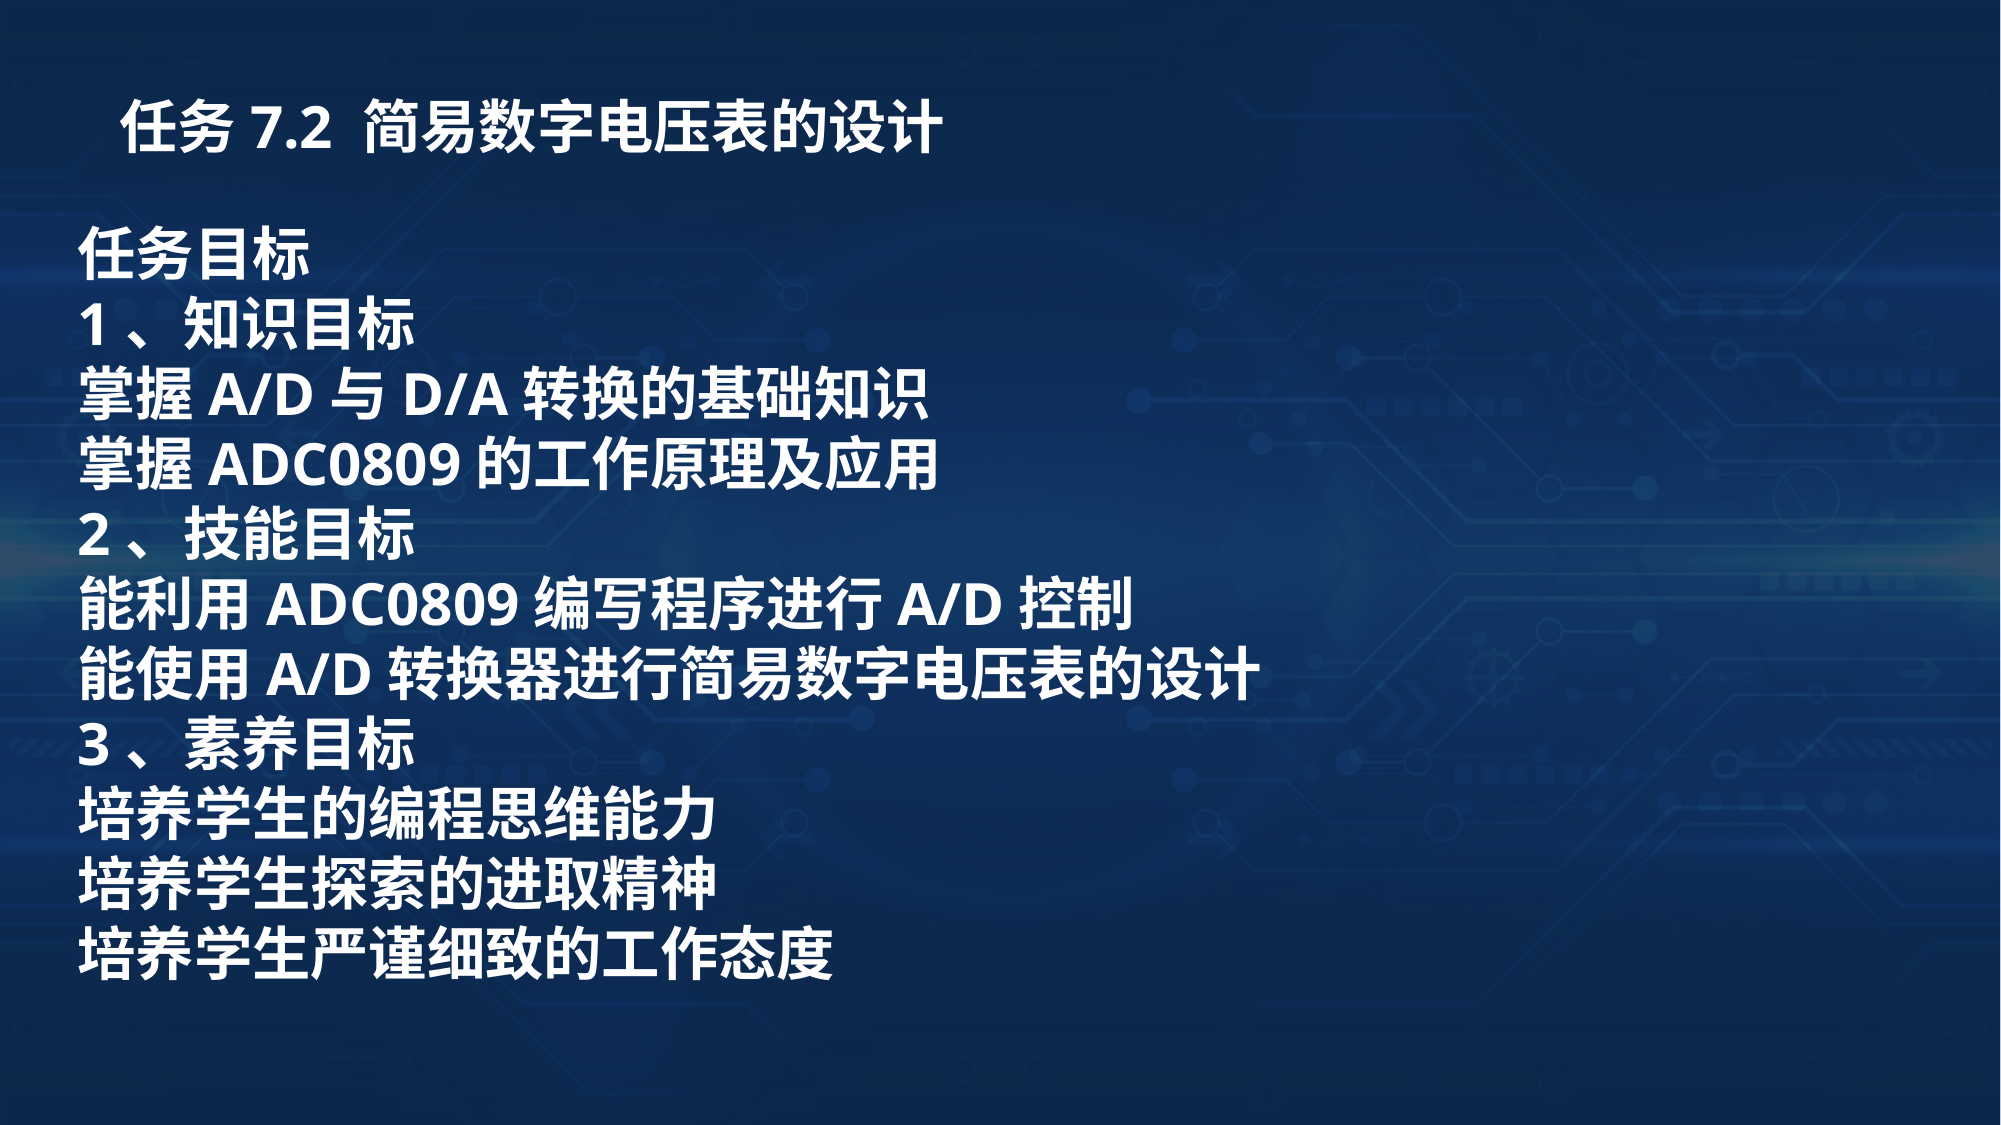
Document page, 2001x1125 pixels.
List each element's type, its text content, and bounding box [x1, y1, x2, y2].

text_box 任务目标 1、知识目标 掌握A/D与D/A转换的基础知识 掌握ADC0809的工作原理及应用 2、技能目标 能利用ADC0809编写程序进行A/D控制 能使用A/D转换器进行简易数字电压表的设计 3、素养目标 培养学生的编程思维能力 培养学生探索的进取精神 培养学生严谨细致的工作态度 [62, 209, 1774, 1065]
text_box 任务7.2 简易数字电压表的设计 [104, 83, 1132, 168]
